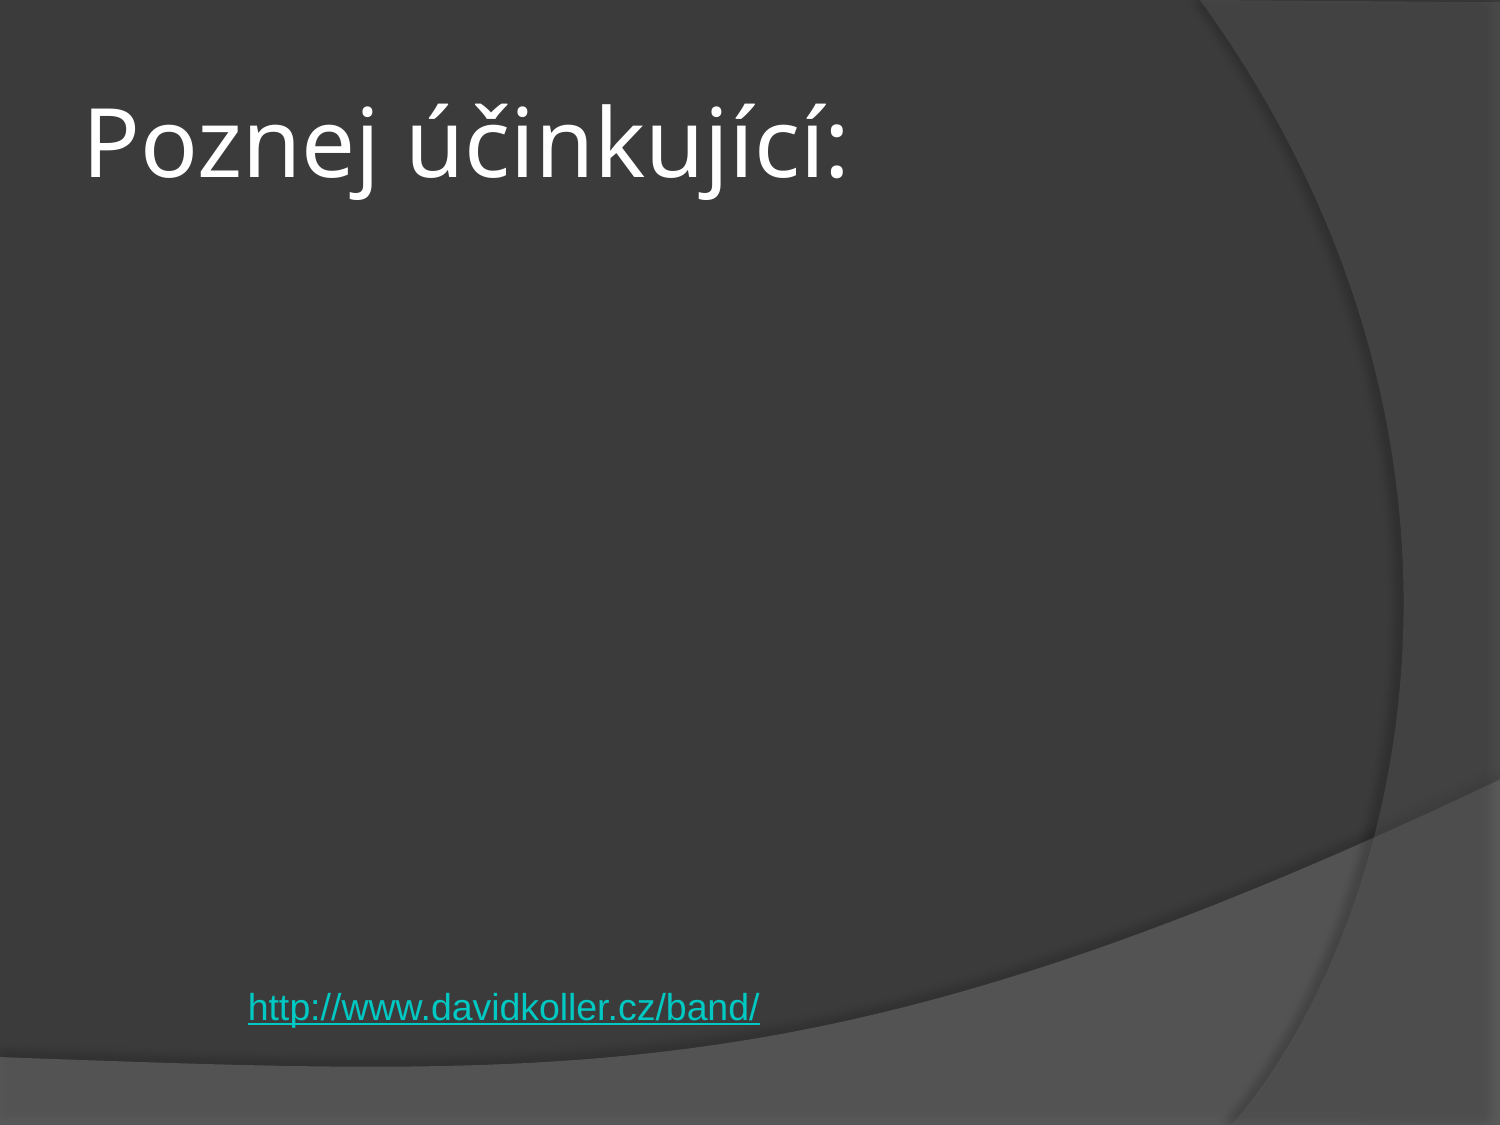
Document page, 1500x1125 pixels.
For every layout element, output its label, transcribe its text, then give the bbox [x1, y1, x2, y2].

title Poznej účinkující: [75, 45, 1300, 233]
text_box http://www.davidkoller.cz/band/ [233, 975, 775, 1036]
